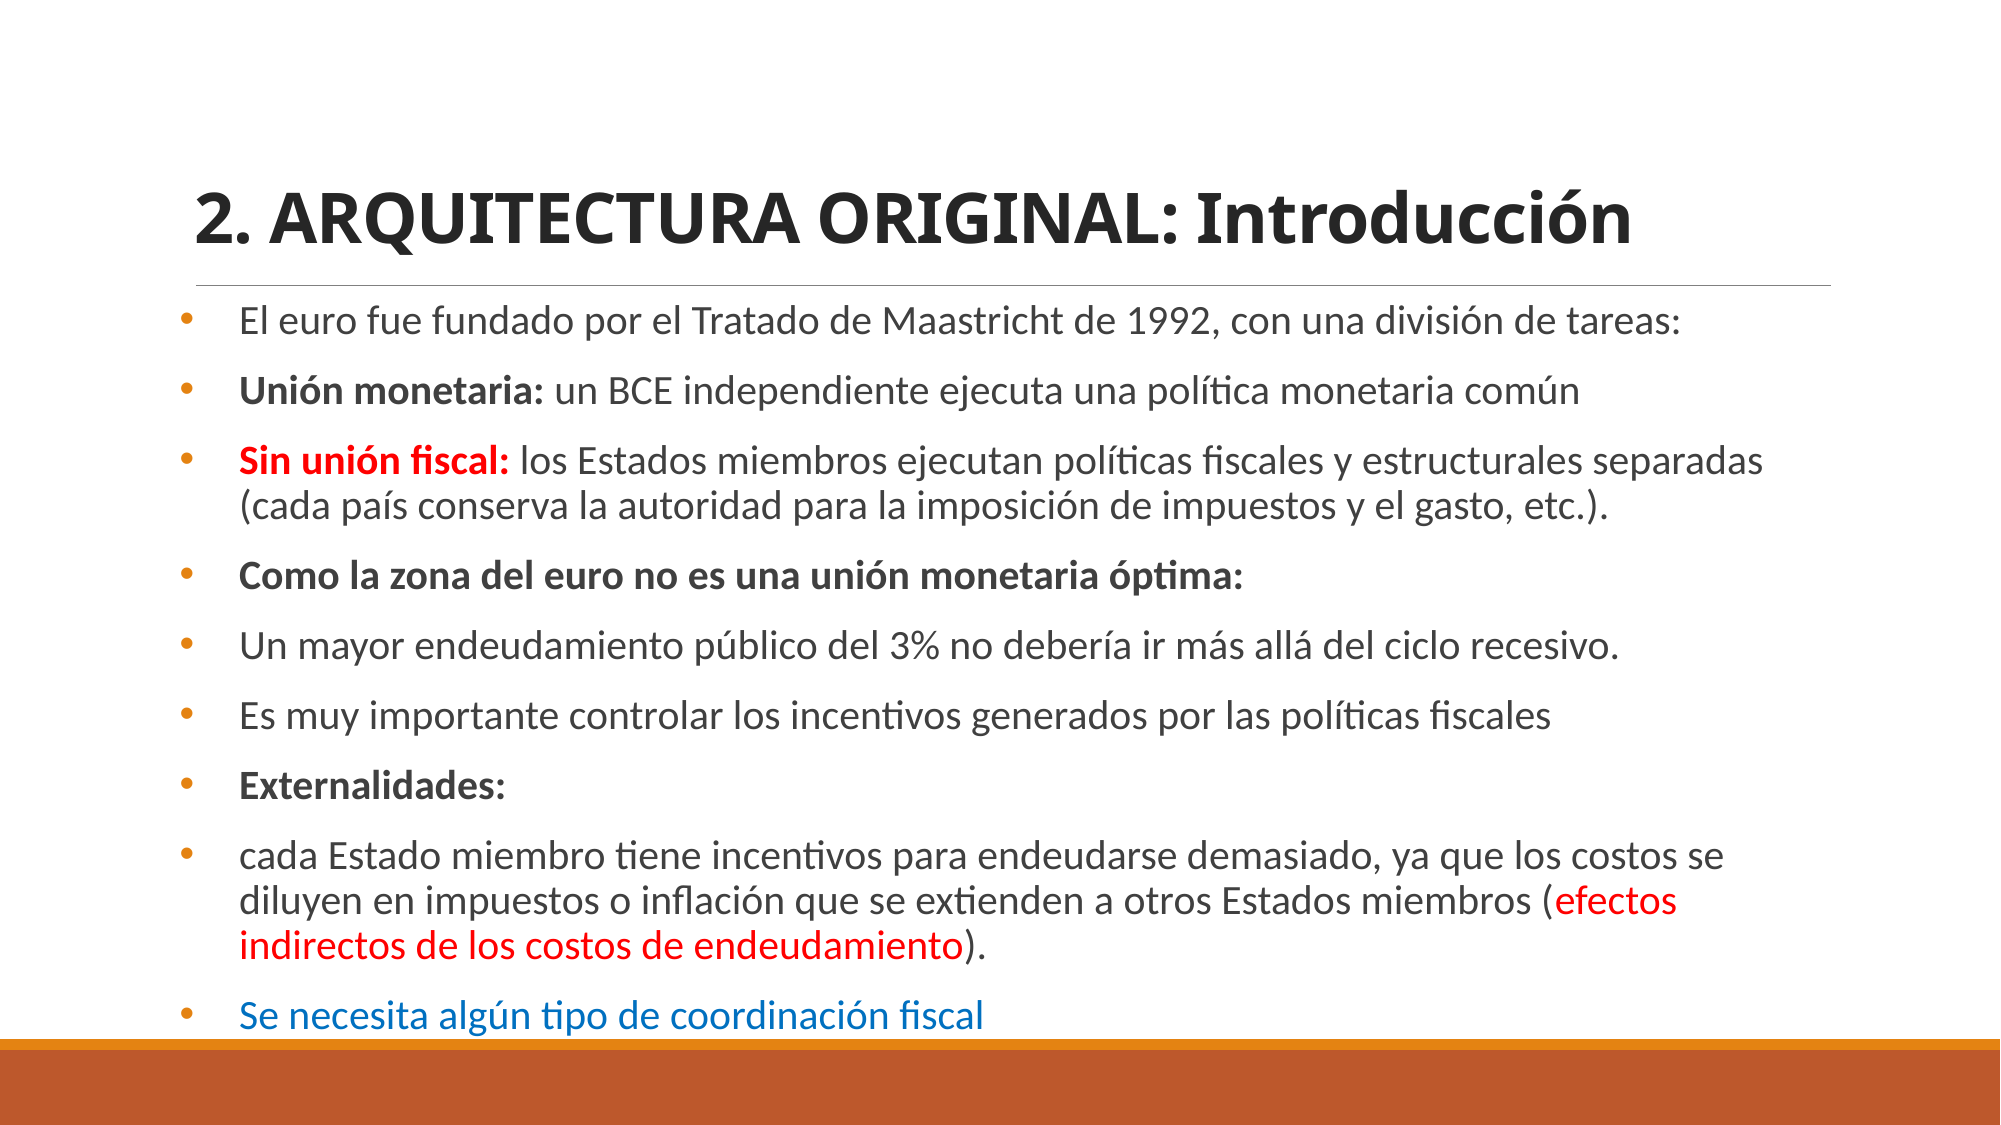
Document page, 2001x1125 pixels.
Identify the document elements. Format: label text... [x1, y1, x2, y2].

list El euro fue fundado por el Tratado de Maastricht de 1992, con una división de tareas: Unión monetaria: un BCE independiente ejecuta una política monetaria común Sin unión fiscal: los Estados miembros ejecutan políticas fiscales y estructurales separadas (cada país conserva la autoridad para la imposición de impuestos y el gasto, etc.). Como la zona del euro no es una unión monetaria óptima: Un mayor endeudamiento público del 3% no debería ir más allá del ciclo recesivo. Es muy importante controlar los incentivos generados por las políticas fiscales Externalidades: cada Estado miembro tiene incentivos para endeudarse demasiado, ya que los costos se diluyen en impuestos o inflación que se extienden a otros Estados miembros (efectos indirectos de los costos de endeudamiento). Se necesita algún tipo de coordinación fiscal [179, 290, 1830, 1094]
text_box 2. ARQUITECTURA ORIGINAL: Introducción [179, 149, 1839, 265]
